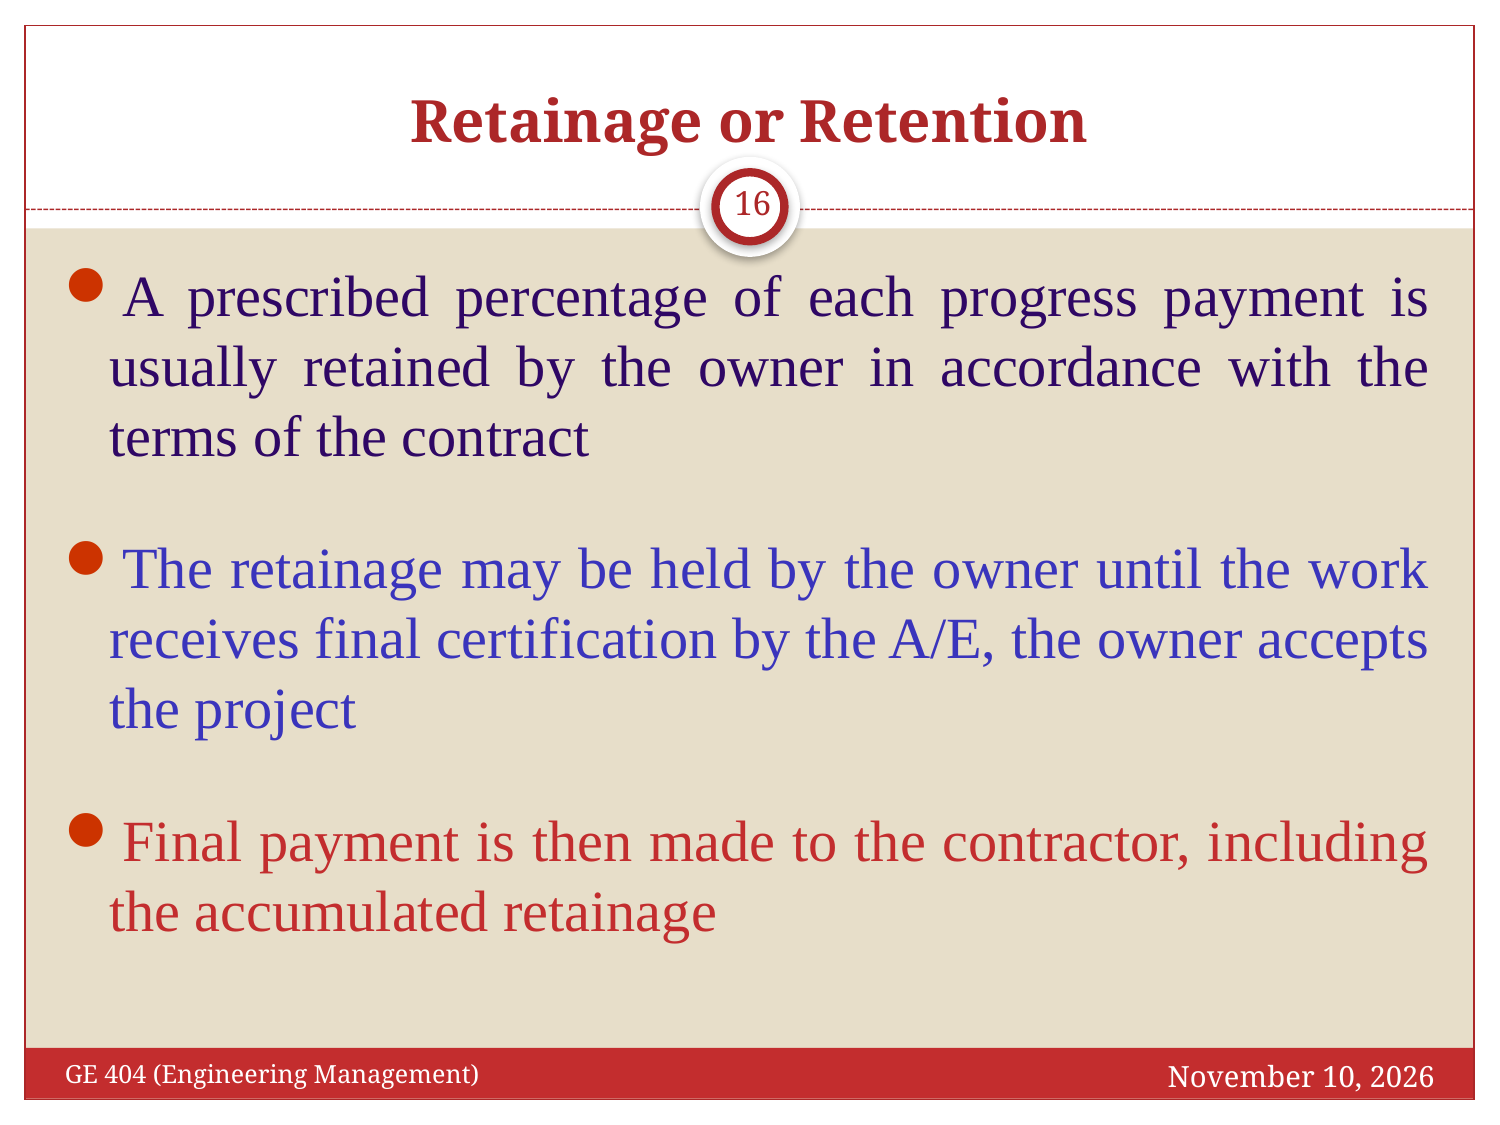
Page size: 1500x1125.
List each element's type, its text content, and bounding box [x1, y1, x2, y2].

title Retainage or Retention [49, 37, 1450, 162]
footer GE 404 (Engineering Management) [50, 1051, 638, 1112]
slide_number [950, 1050, 1450, 1111]
slide_number 16 [715, 168, 791, 241]
list A prescribed percentage of each progress payment is usually retained by the owner in accordance with the terms of the contract The retainage may be held by the owner until the work receives final certification by the A/E, the owner accepts the project Final payment is then made to the contractor, including the accumulated retainage [49, 250, 1445, 1001]
